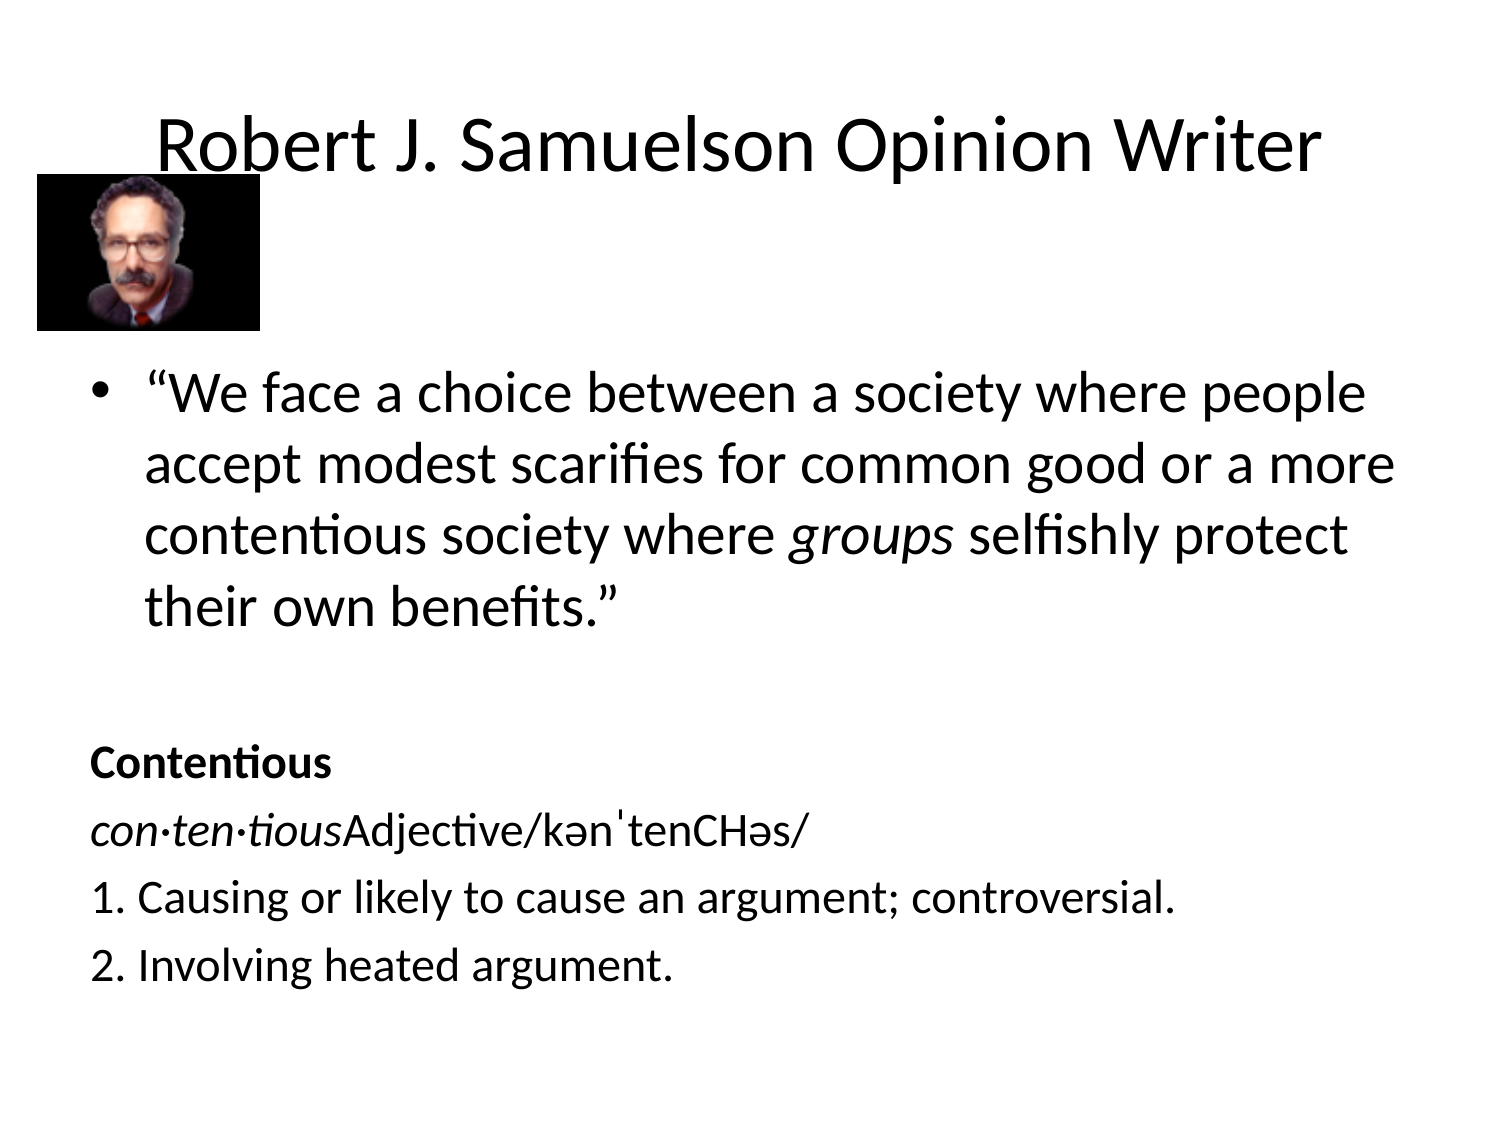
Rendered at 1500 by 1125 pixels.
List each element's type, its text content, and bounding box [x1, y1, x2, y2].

picture [37, 174, 260, 331]
title Robert J. Samuelson Opinion Writer [75, 45, 1425, 233]
list “We face a choice between a society where people accept modest scarifies for common good or a more contentious society where groups selfishly protect their own benefits.” Contentious con·ten·tiousAdjective/kənˈtenCHəs/ 1. Causing or likely to cause an argument; controversial. 2. Involving heated argument. [75, 262, 1425, 1005]
